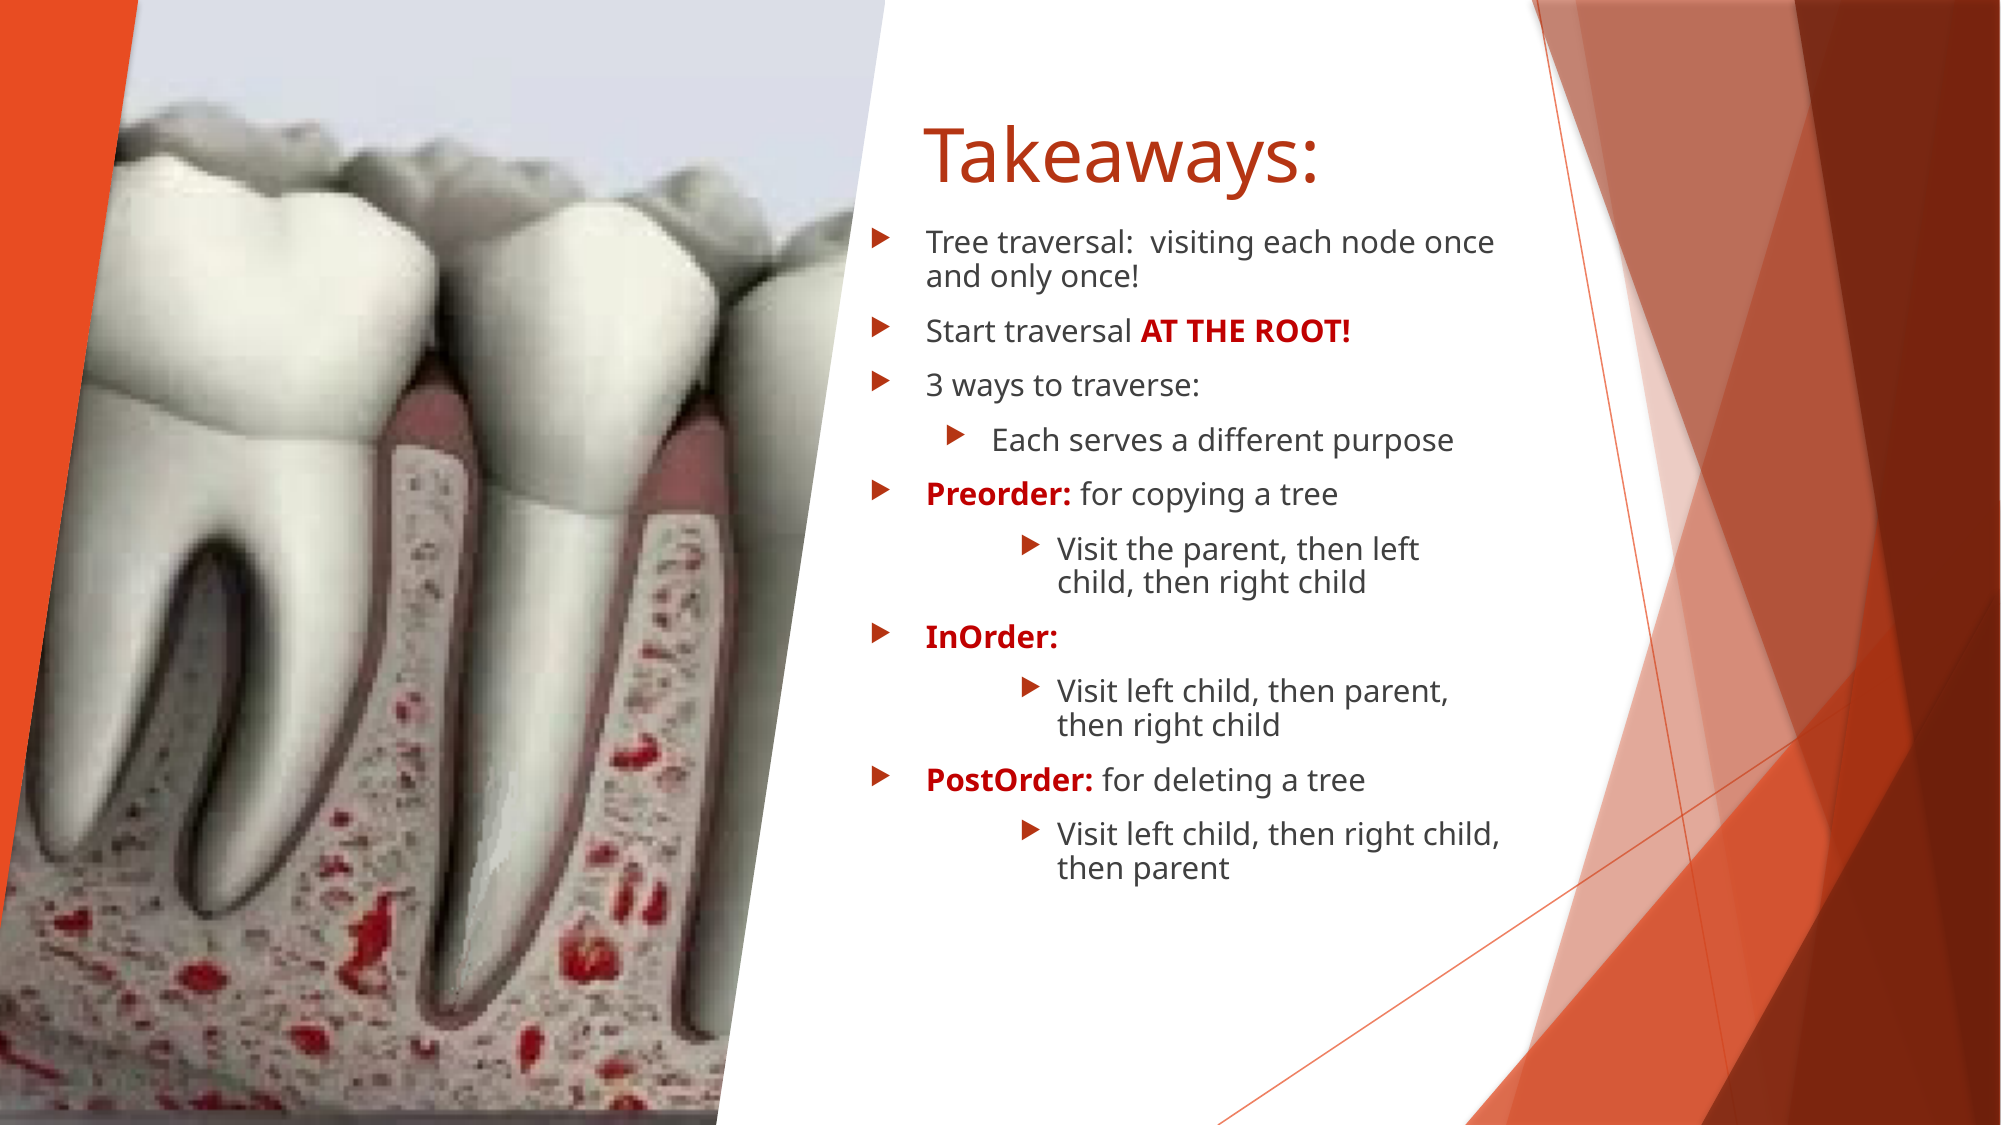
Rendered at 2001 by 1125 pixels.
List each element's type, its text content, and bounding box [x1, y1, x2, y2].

list Tree traversal: visiting each node once and only once! Start traversal AT THE ROOT! 3 ways to traverse: Each serves a different purpose Preorder: for copying a tree Visit the parent, then left child, then right child InOrder: Visit left child, then parent, then right child PostOrder: for deleting a tree Visit left child, then right child, then parent [890, 219, 1522, 992]
picture [0, 0, 886, 1125]
title Takeaways: [908, 99, 1522, 219]
